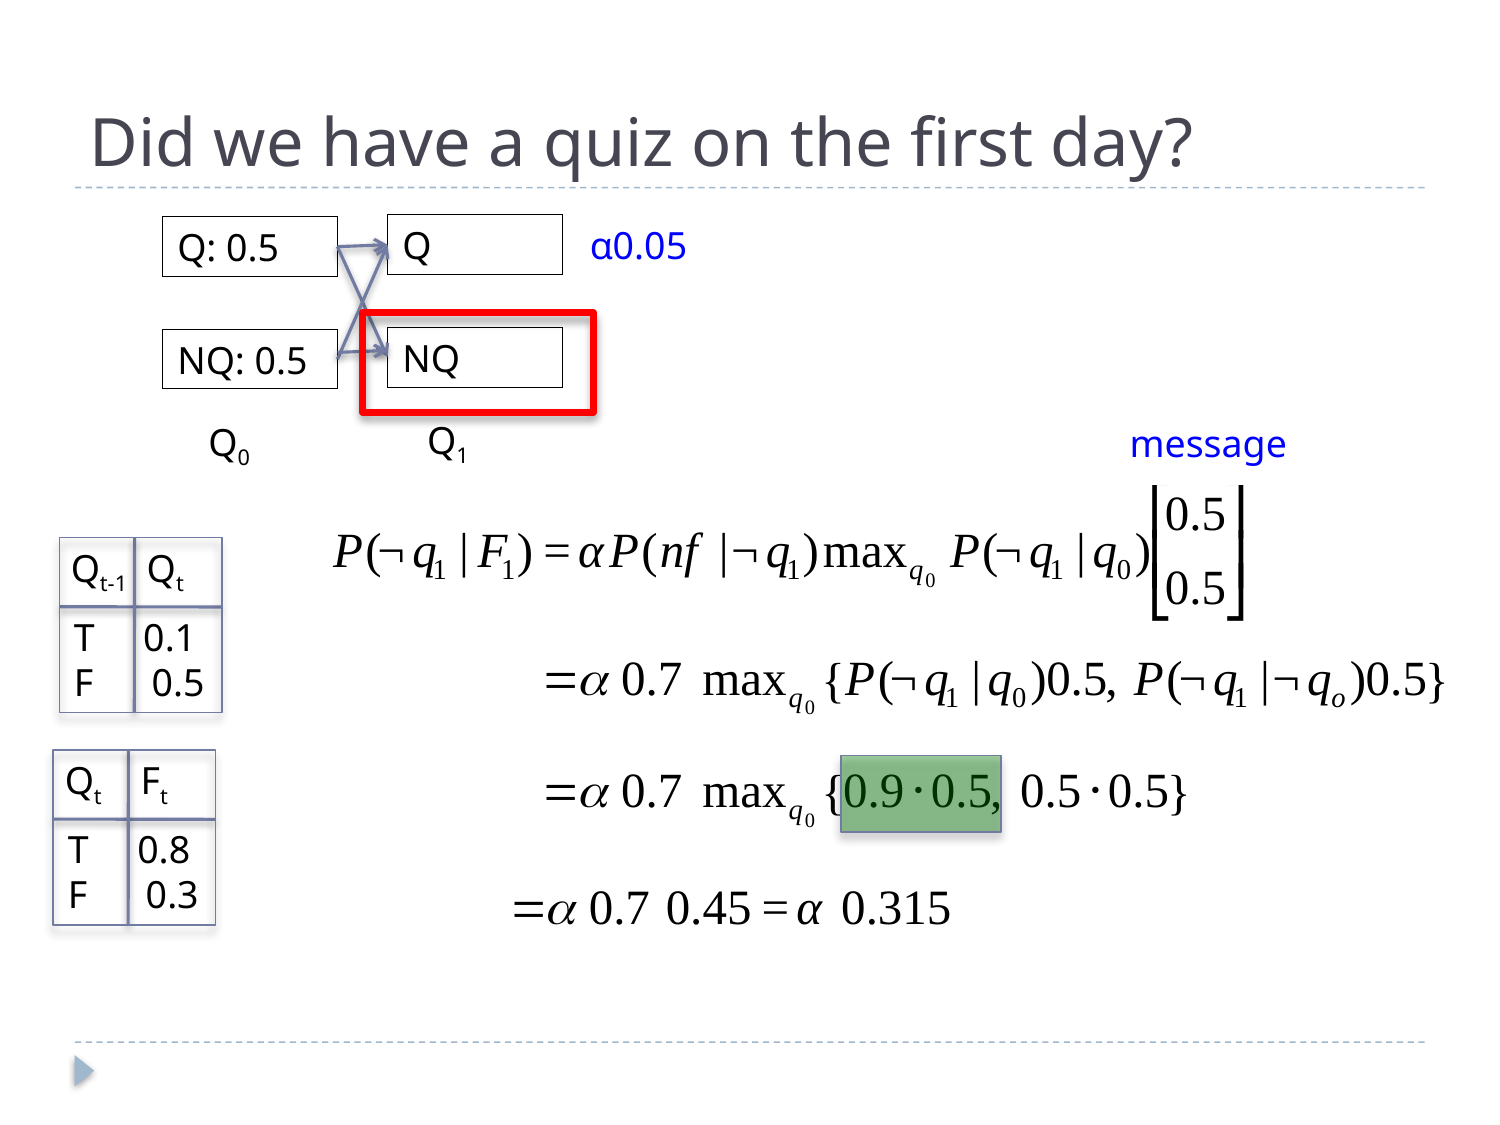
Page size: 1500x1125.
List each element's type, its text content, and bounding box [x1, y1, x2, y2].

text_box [535, 762, 1193, 833]
text_box Q: 0.5 [162, 216, 338, 277]
text_box [362, 312, 594, 413]
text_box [535, 649, 1451, 720]
text_box [840, 755, 1002, 762]
title Did we have a quiz on the first day? [75, 24, 1425, 188]
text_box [337, 245, 388, 350]
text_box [324, 485, 1244, 626]
text_box message [1114, 412, 1338, 473]
text_box α0.05 [575, 214, 719, 275]
text_box Q0 [193, 411, 375, 478]
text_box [55, 537, 388, 713]
text_box Q1 [412, 425, 594, 476]
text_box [502, 887, 957, 929]
text_box Q [387, 214, 563, 275]
text_box NQ: 0.5 [162, 329, 338, 389]
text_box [49, 749, 216, 926]
